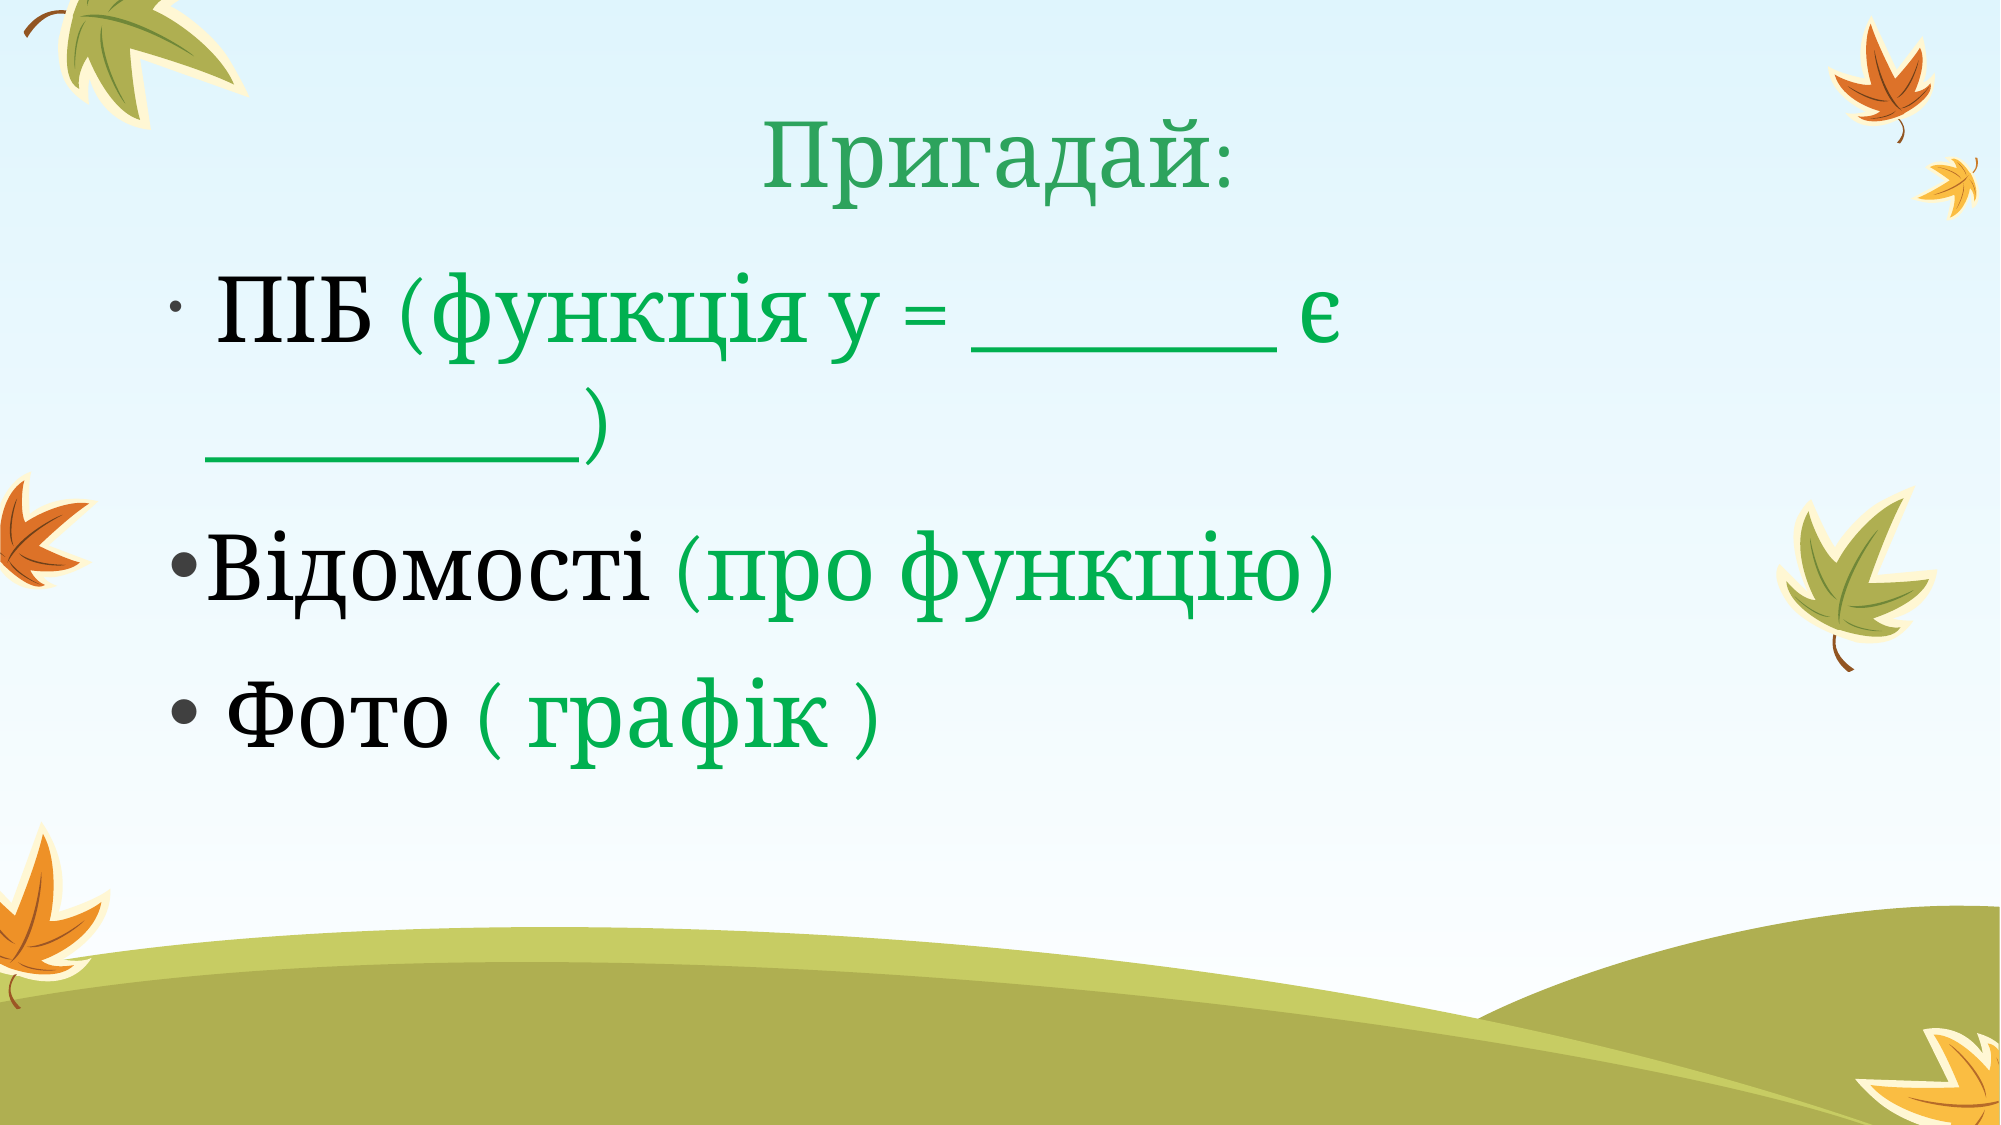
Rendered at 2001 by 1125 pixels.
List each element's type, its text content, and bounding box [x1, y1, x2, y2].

title Пригадай: [249, 12, 1749, 216]
list ПІБ (функція у = _________ є ___________) Відомості (про функцію) Фото ( графік ) [145, 243, 1750, 925]
